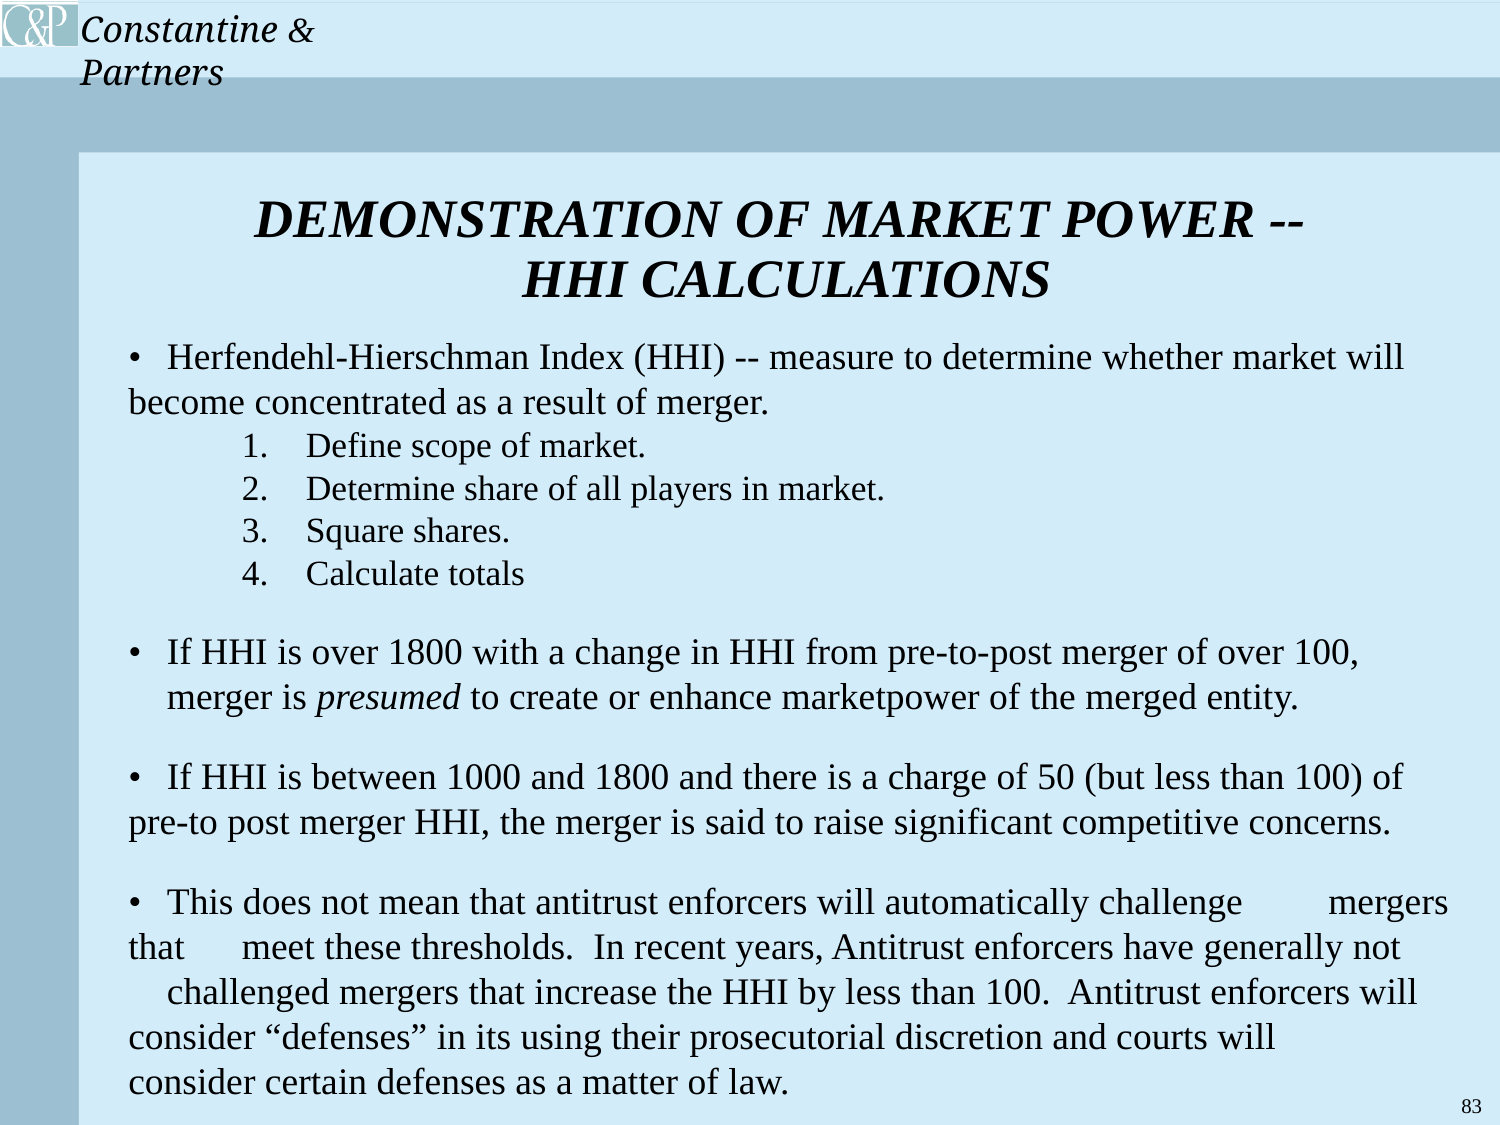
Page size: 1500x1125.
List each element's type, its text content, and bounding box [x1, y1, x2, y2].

text_box • Herfendehl-Hierschman Index (HHI) -- measure to determine whether market will become concentrated as a result of merger. 1. Define scope of market. 2. Determine share of all players in market. 3. Square shares. 4. Calculate totals • If HHI is over 1800 with a change in HHI from pre-to-post merger of over 100, merger is presumed to create or enhance marketpower of the merged entity. • If HHI is between 1000 and 1800 and there is a charge of 50 (but less than 100) of pre-to post merger HHI, the merger is said to raise significant competitive concerns. • This does not mean that antitrust enforcers will automatically challenge mergers that meet these thresholds. In recent years, Antitrust enforcers have generally not challenged mergers that increase the HHI by less than 100. Antitrust enforcers will consider “defenses” in its using their prosecutorial discretion and courts will consider certain defenses as a matter of law. [74, 324, 1500, 1110]
text_box DEMONSTRATION OF MARKET POWER -- HHI CALCULATIONS [74, 112, 1500, 312]
